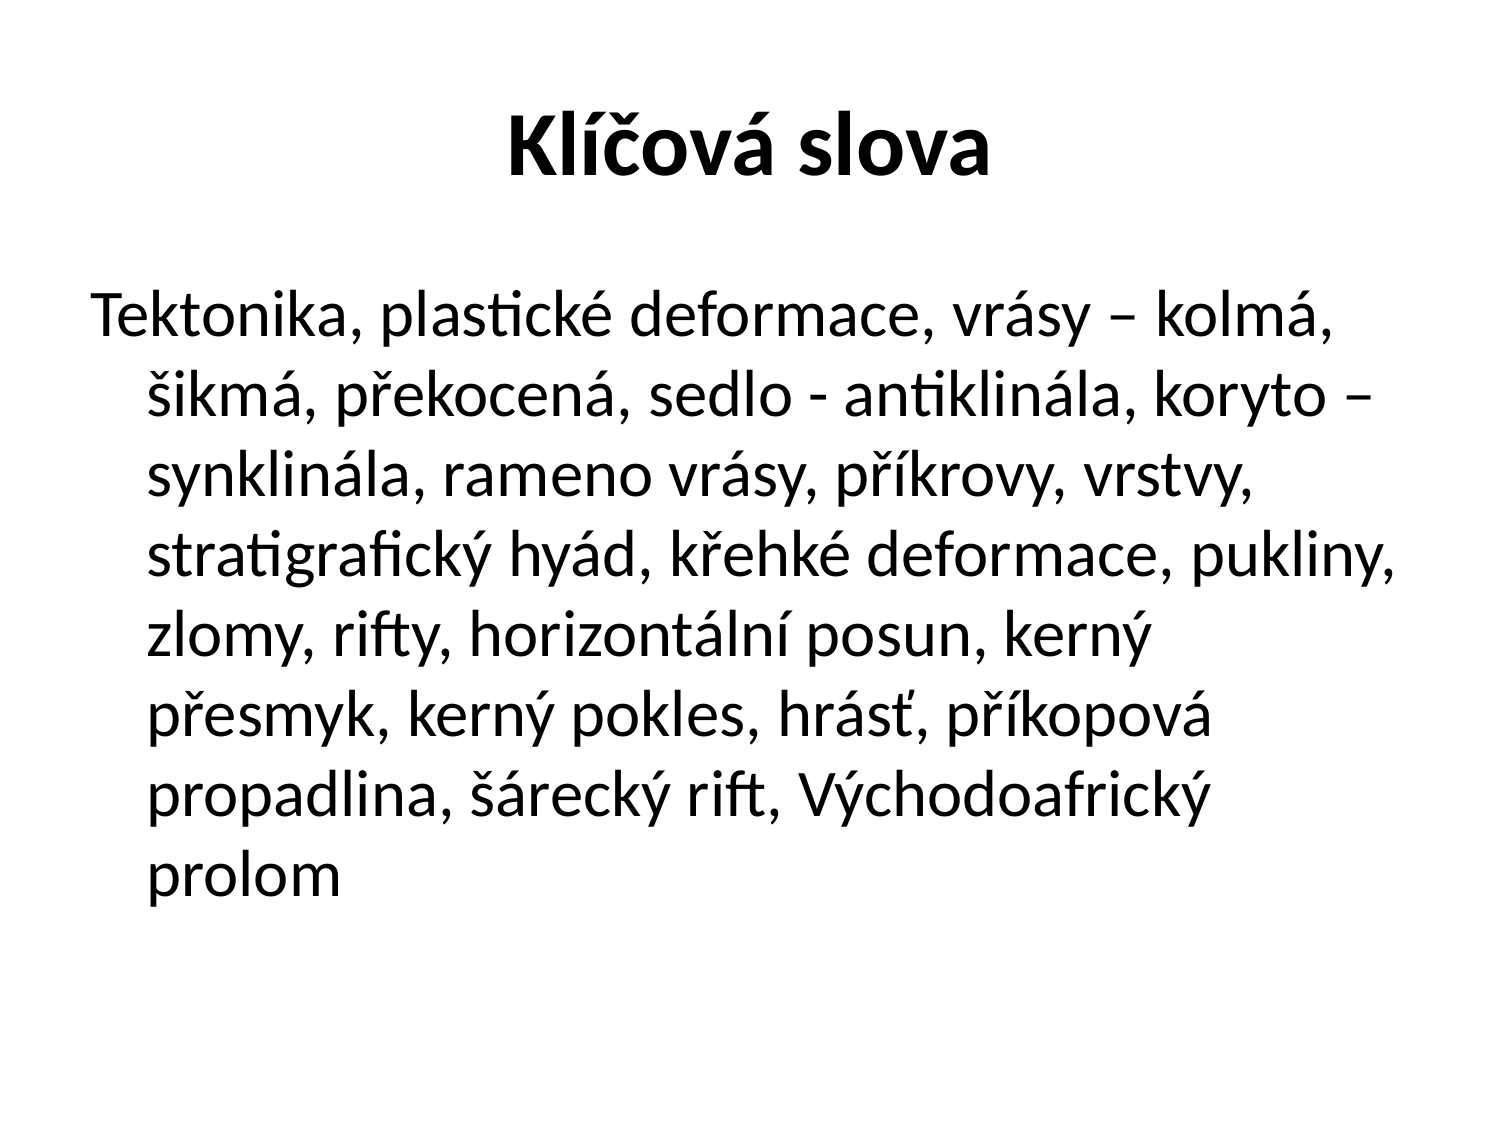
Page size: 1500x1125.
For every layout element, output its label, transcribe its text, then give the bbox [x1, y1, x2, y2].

list Tektonika, plastické deformace, vrásy – kolmá, šikmá, překocená, sedlo - antiklinála, koryto – synklinála, rameno vrásy, příkrovy, vrstvy, stratigrafický hyád, křehké deformace, pukliny, zlomy, rifty, horizontální posun, kerný přesmyk, kerný pokles, hrásť, příkopová propadlina, šárecký rift, Východoafrický prolom [75, 262, 1425, 1005]
title Klíčová slova [75, 45, 1425, 233]
